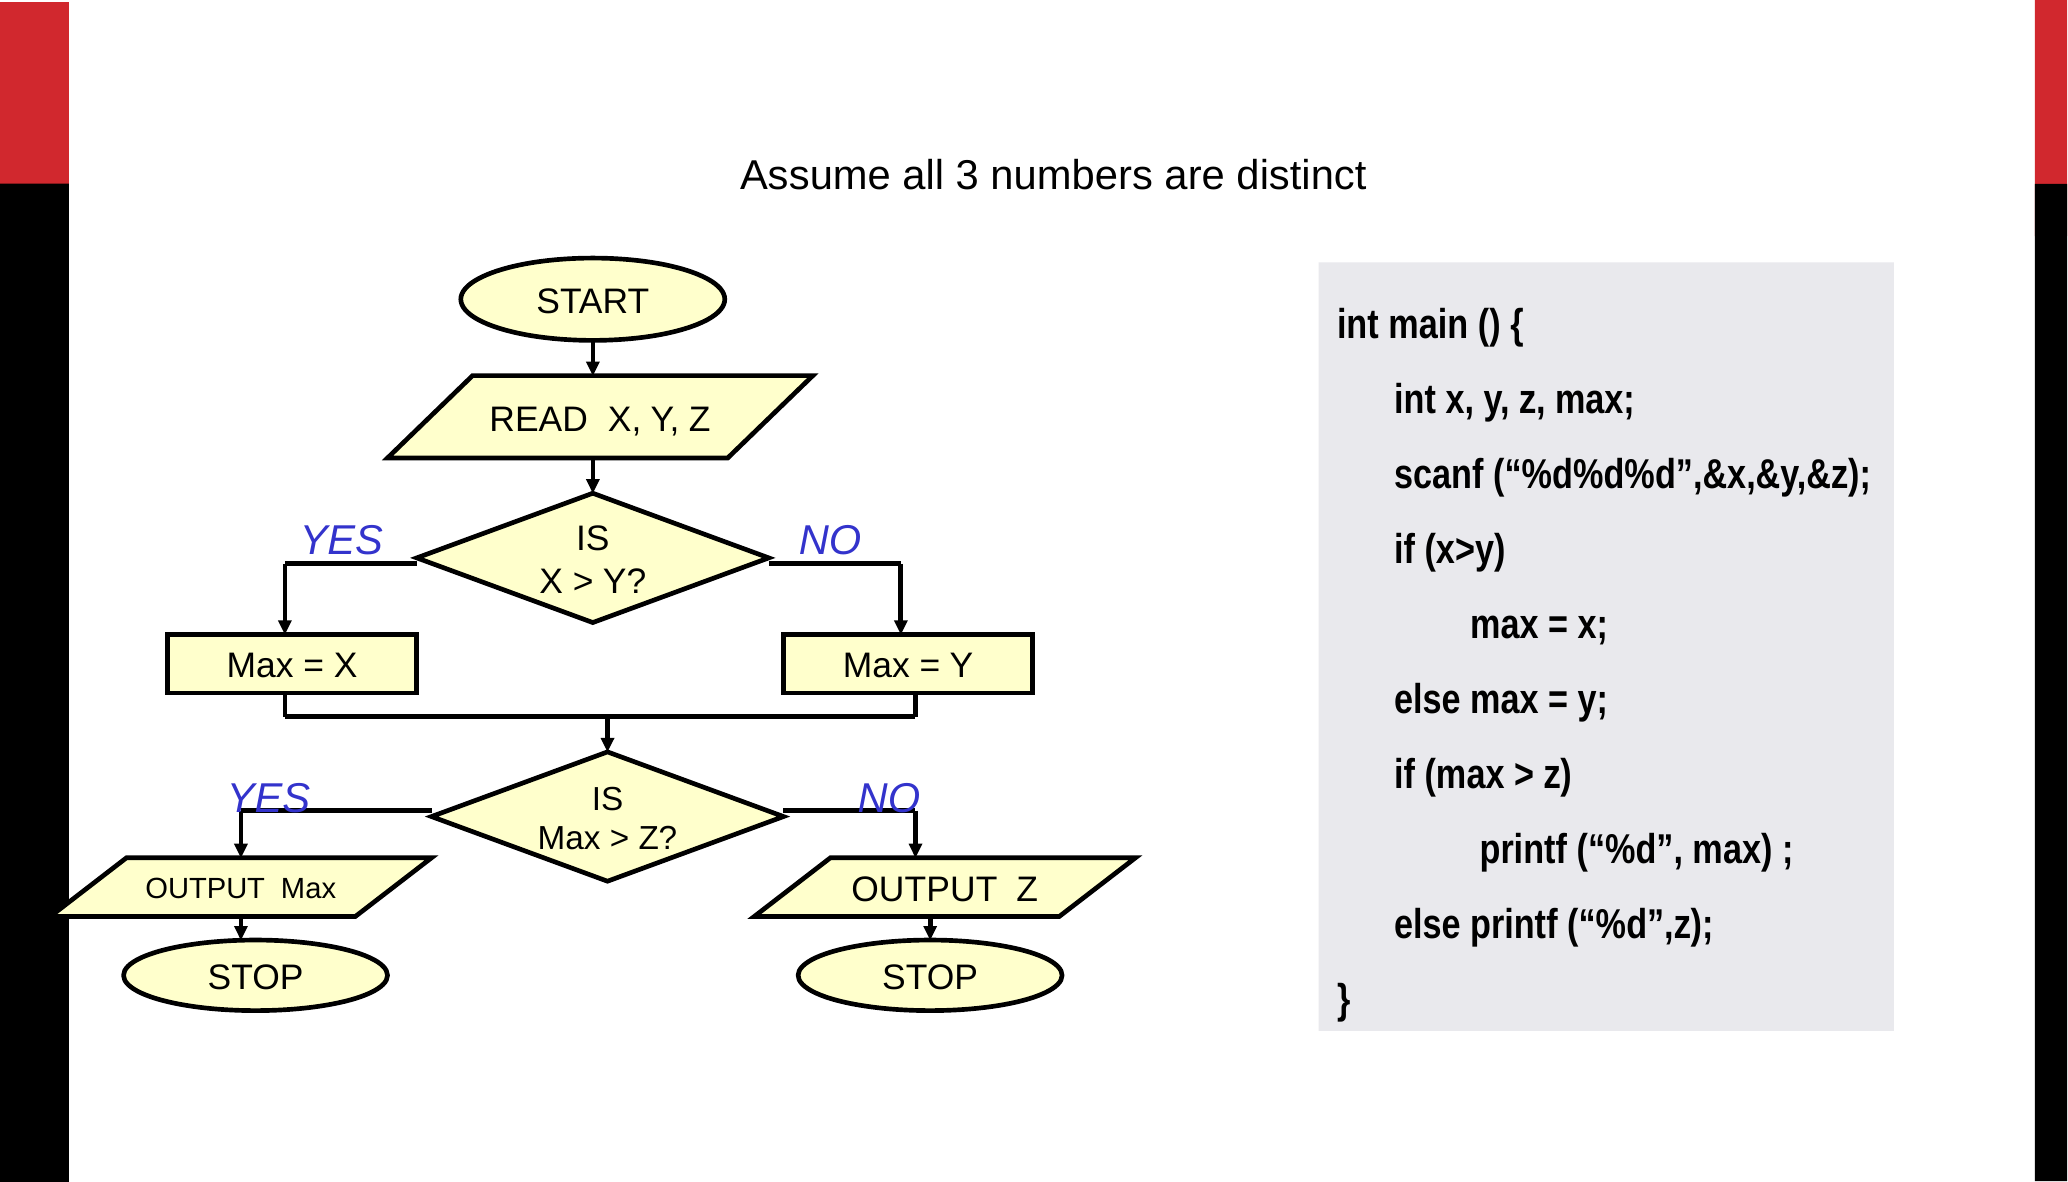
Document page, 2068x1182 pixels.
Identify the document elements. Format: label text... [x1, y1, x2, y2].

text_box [49, 257, 1136, 1011]
text_box int main () { int x, y, z, max; scanf (“%d%d%d”,&x,&y,&z); if (x>y) max = x; else max = y; if (max > z) printf (“%d”, max) ; else printf (“%d”,z); } [1318, 262, 1894, 1031]
text_box Assume all 3 numbers are distinct [724, 140, 1434, 206]
